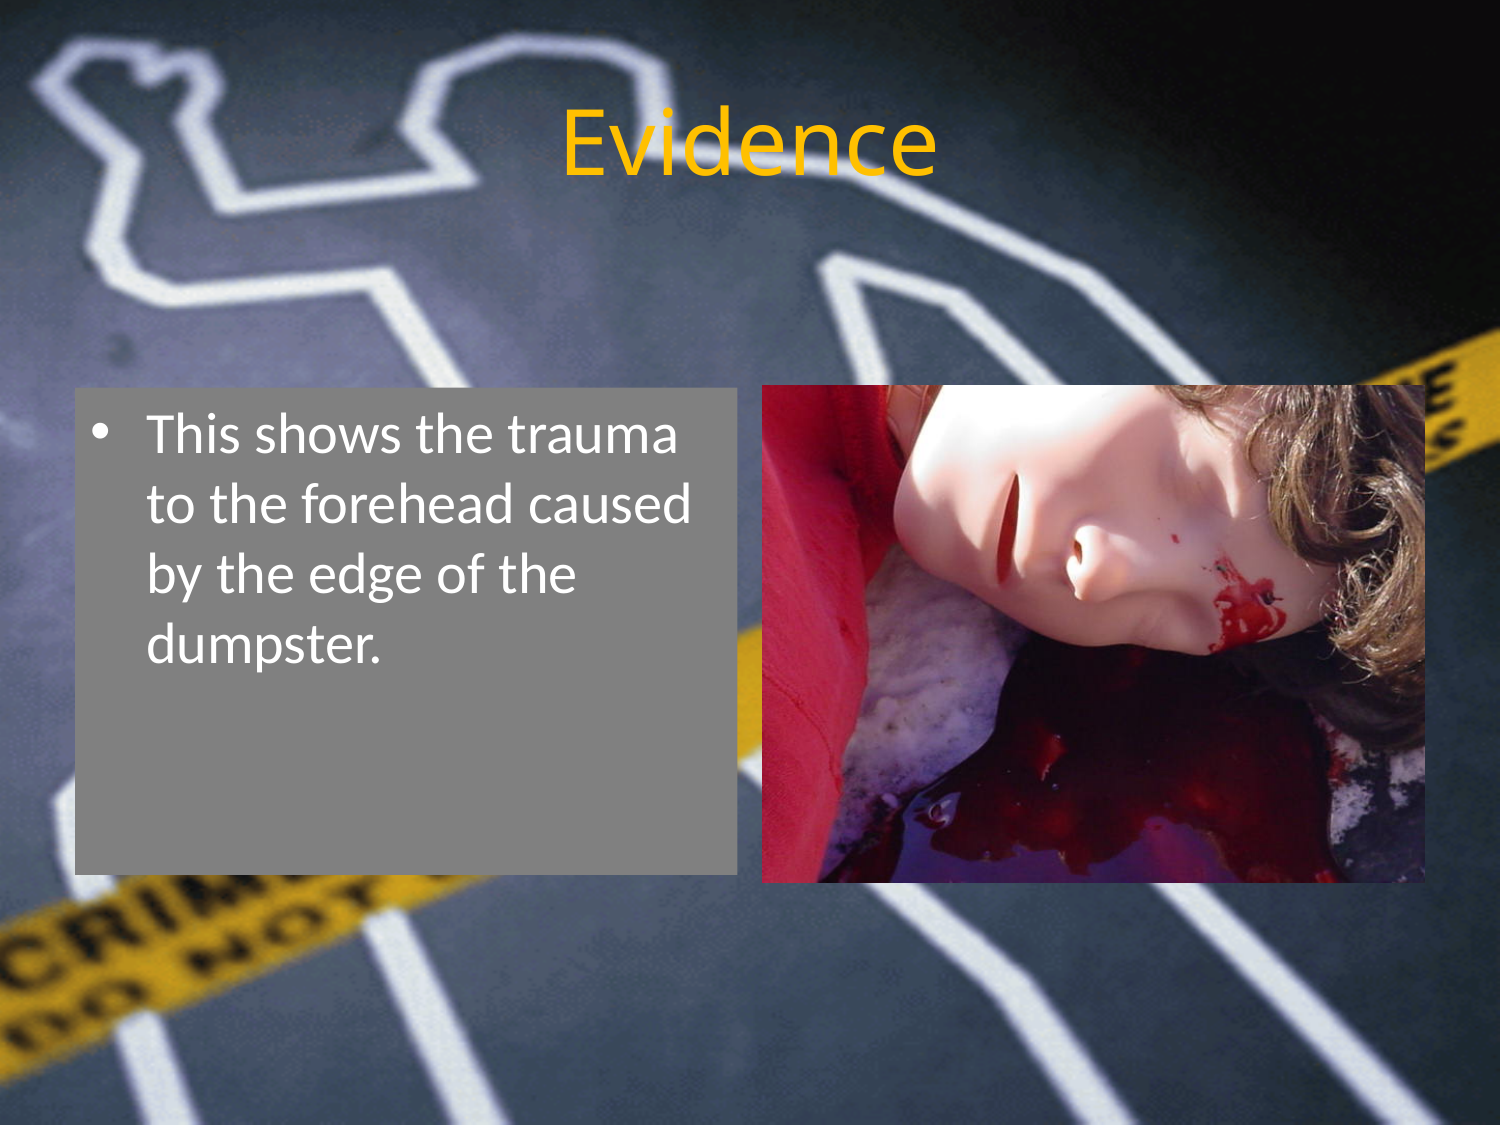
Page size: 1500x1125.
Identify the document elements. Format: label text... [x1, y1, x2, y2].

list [762, 384, 1426, 883]
title Evidence [75, 45, 1425, 233]
picture [0, 0, 1500, 1125]
list This shows the trauma to the forehead caused by the edge of the dumpster. [75, 387, 738, 875]
